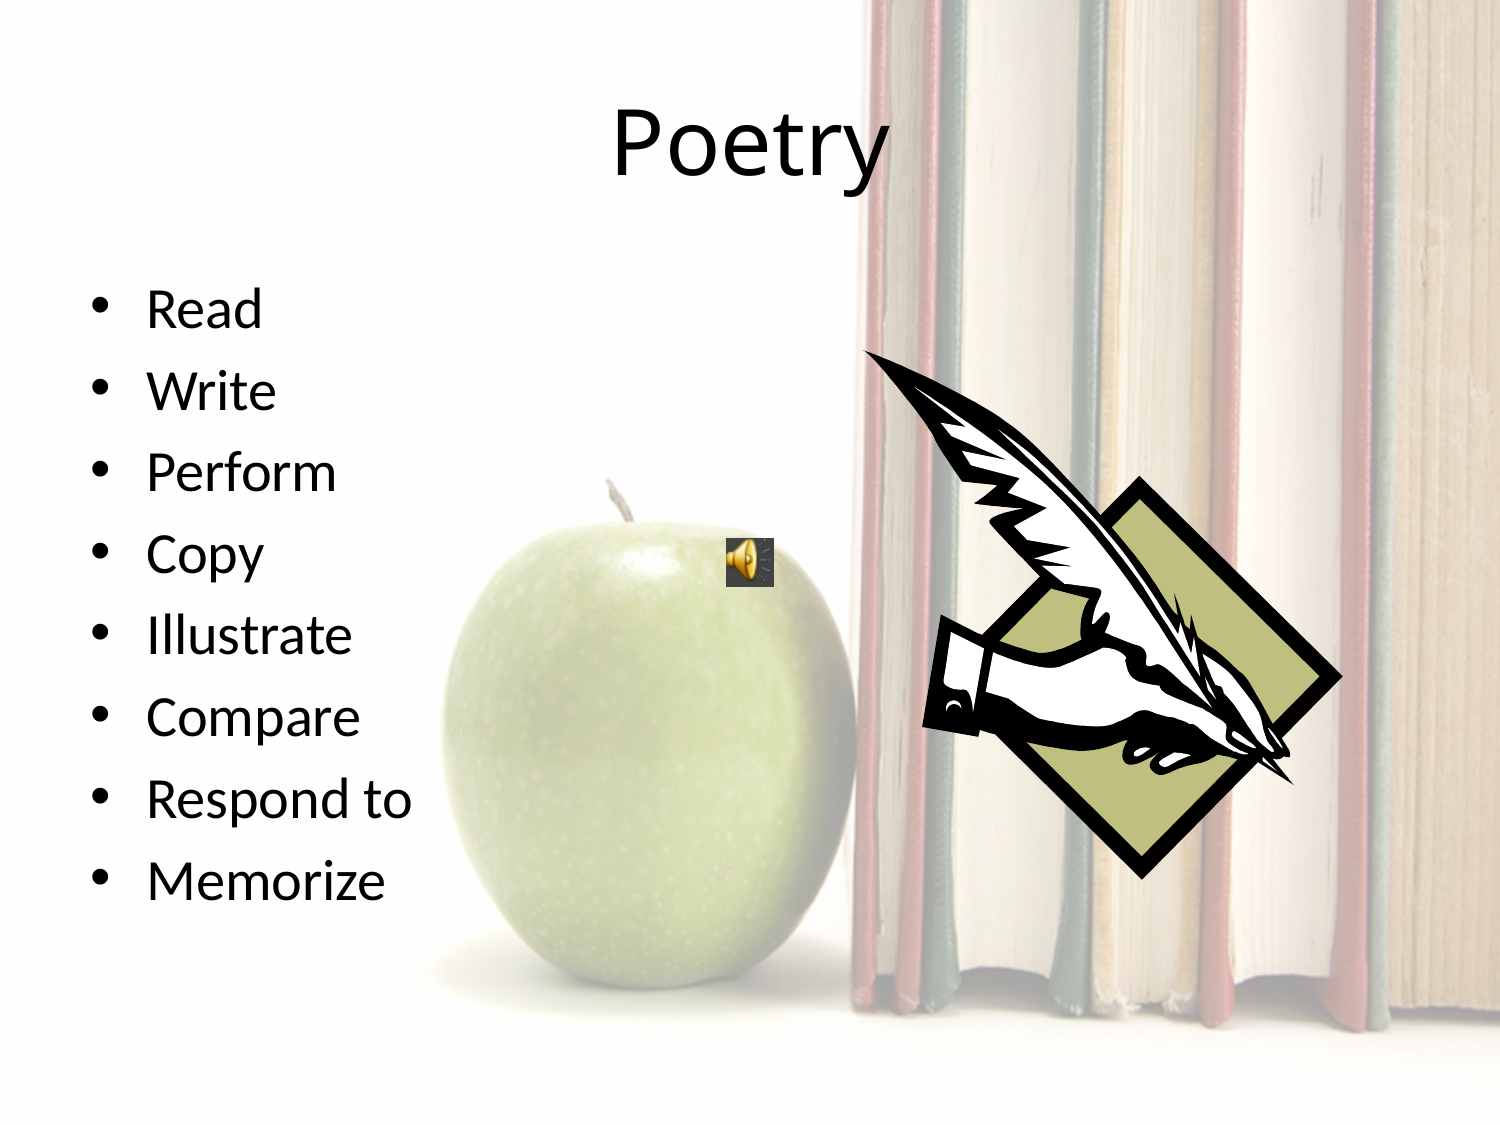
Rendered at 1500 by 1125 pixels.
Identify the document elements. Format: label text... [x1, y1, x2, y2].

picture [724, 537, 776, 588]
title Poetry [74, 44, 1426, 233]
list [762, 262, 1426, 1006]
list Read Write Perform Copy Illustrate Compare Respond to Memorize [74, 262, 738, 1006]
picture [862, 349, 1343, 880]
